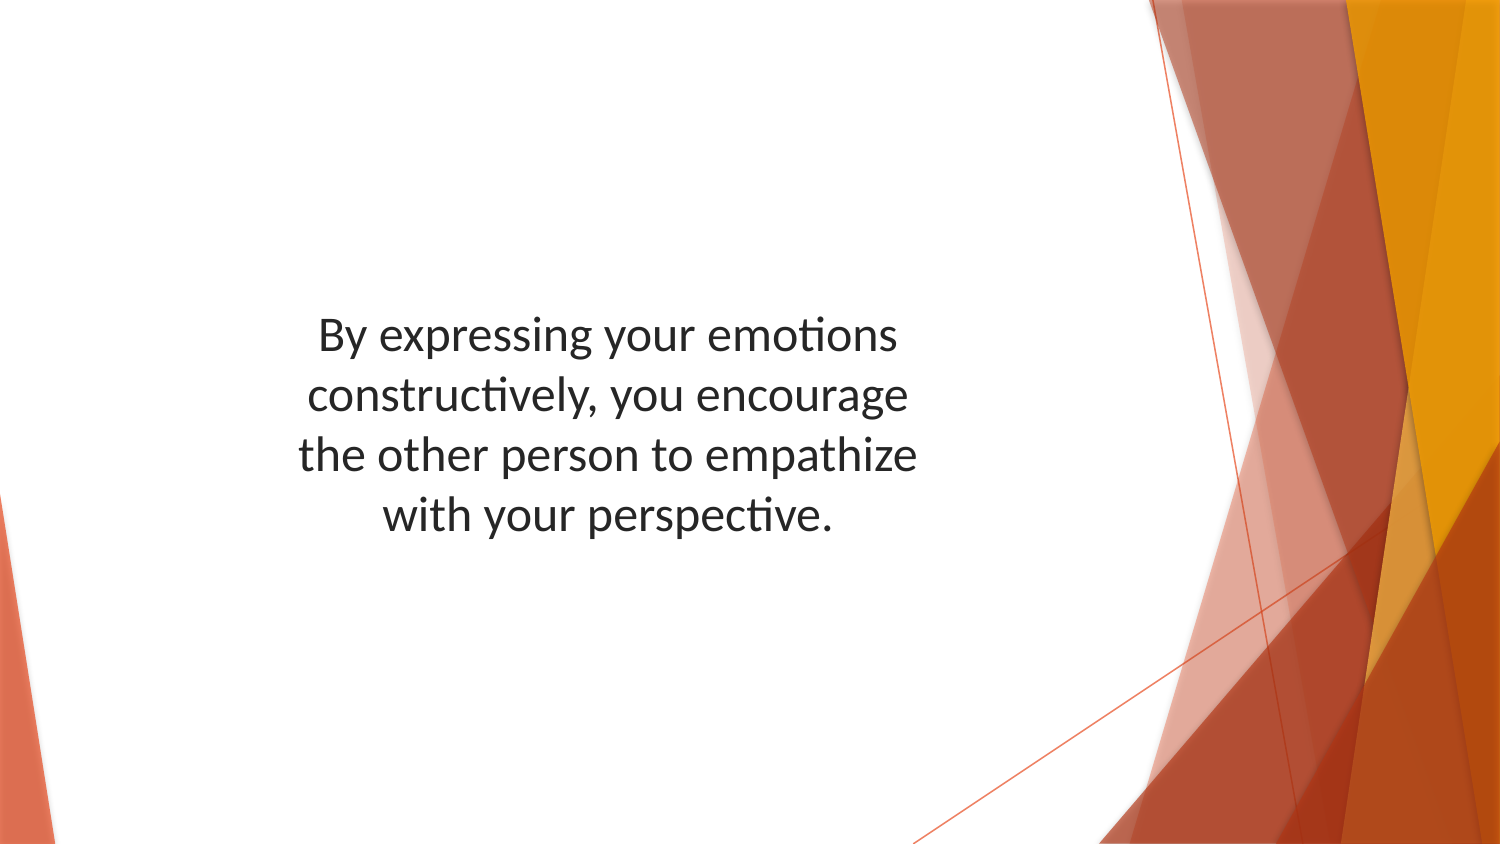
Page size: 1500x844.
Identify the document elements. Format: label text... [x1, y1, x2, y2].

list By expressing your emotions constructively, you encourage the other person to empathize with your perspective. [265, 114, 951, 729]
